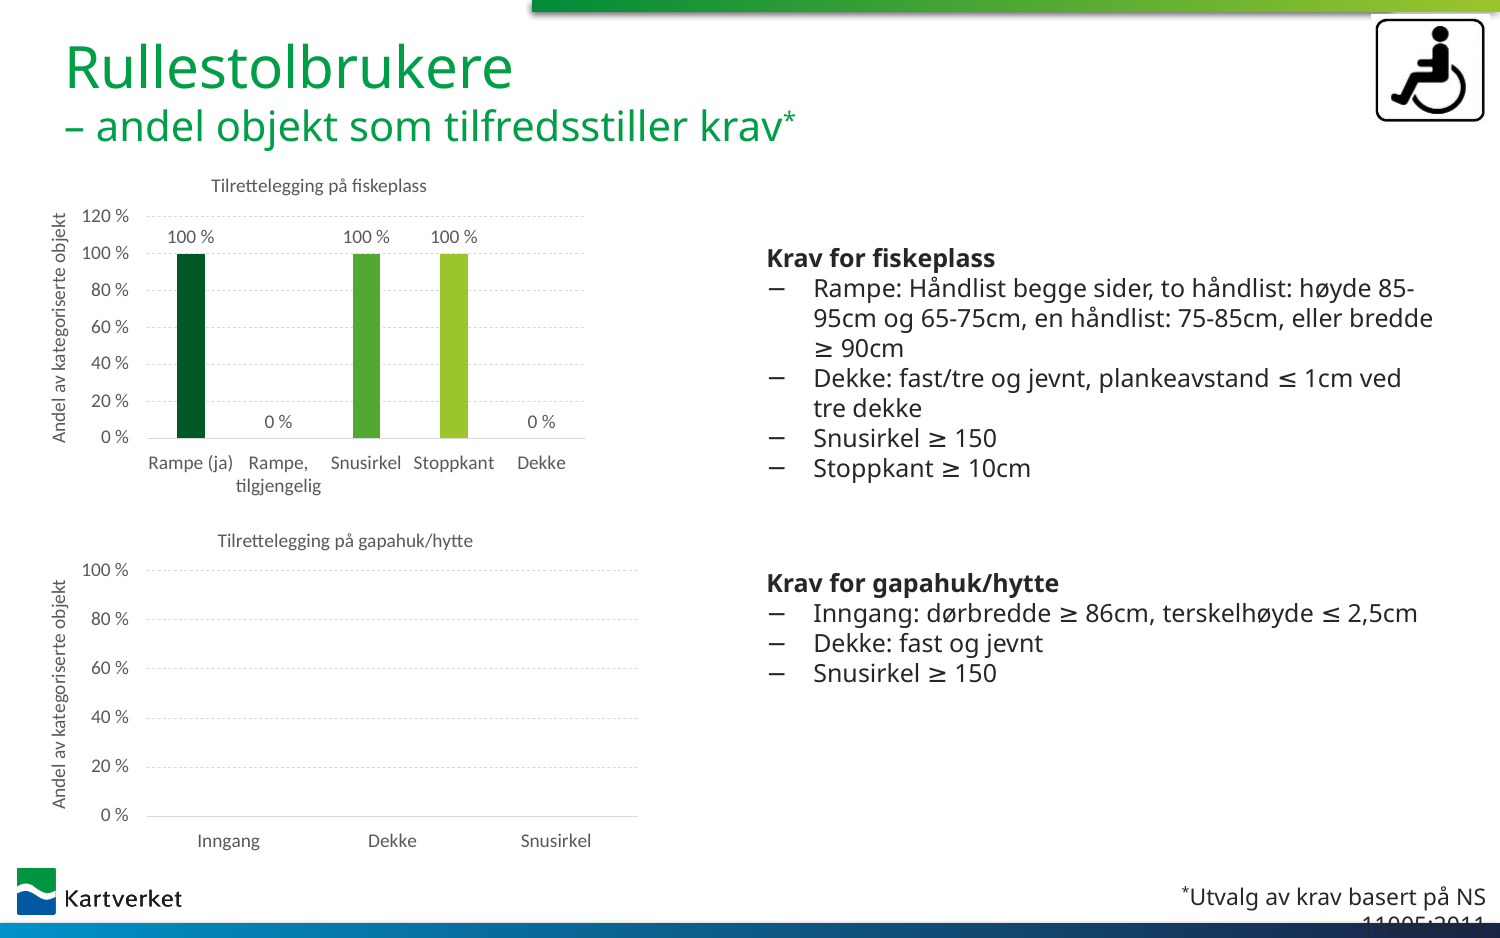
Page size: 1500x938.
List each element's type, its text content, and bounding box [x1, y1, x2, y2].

text_box Krav for fiskeplass Rampe: Håndlist begge sider, to håndlist: høyde 85-95cm og 65-75cm, en håndlist: 75-85cm, eller bredde ≥ 90cm Dekke: fast/tre og jevnt, plankeavstand ≤ 1cm ved tre dekke Snusirkel ≥ 150 Stoppkant ≥ 10cm [751, 235, 1452, 490]
text_box *Utvalg av krav basert på NS 11005:2011 [1068, 873, 1500, 938]
text_box Krav for gapahuk/hytte Inngang: dørbredde ≥ 86cm, terskelhøyde ≤ 2,5cm Dekke: fast og jevnt Snusirkel ≥ 150 [751, 560, 1452, 695]
text_box Rullestolbrukere – andel objekt som tilfredsstiller krav* [49, 29, 1431, 158]
picture [41, 166, 597, 505]
picture [1371, 13, 1491, 127]
picture [41, 520, 650, 859]
